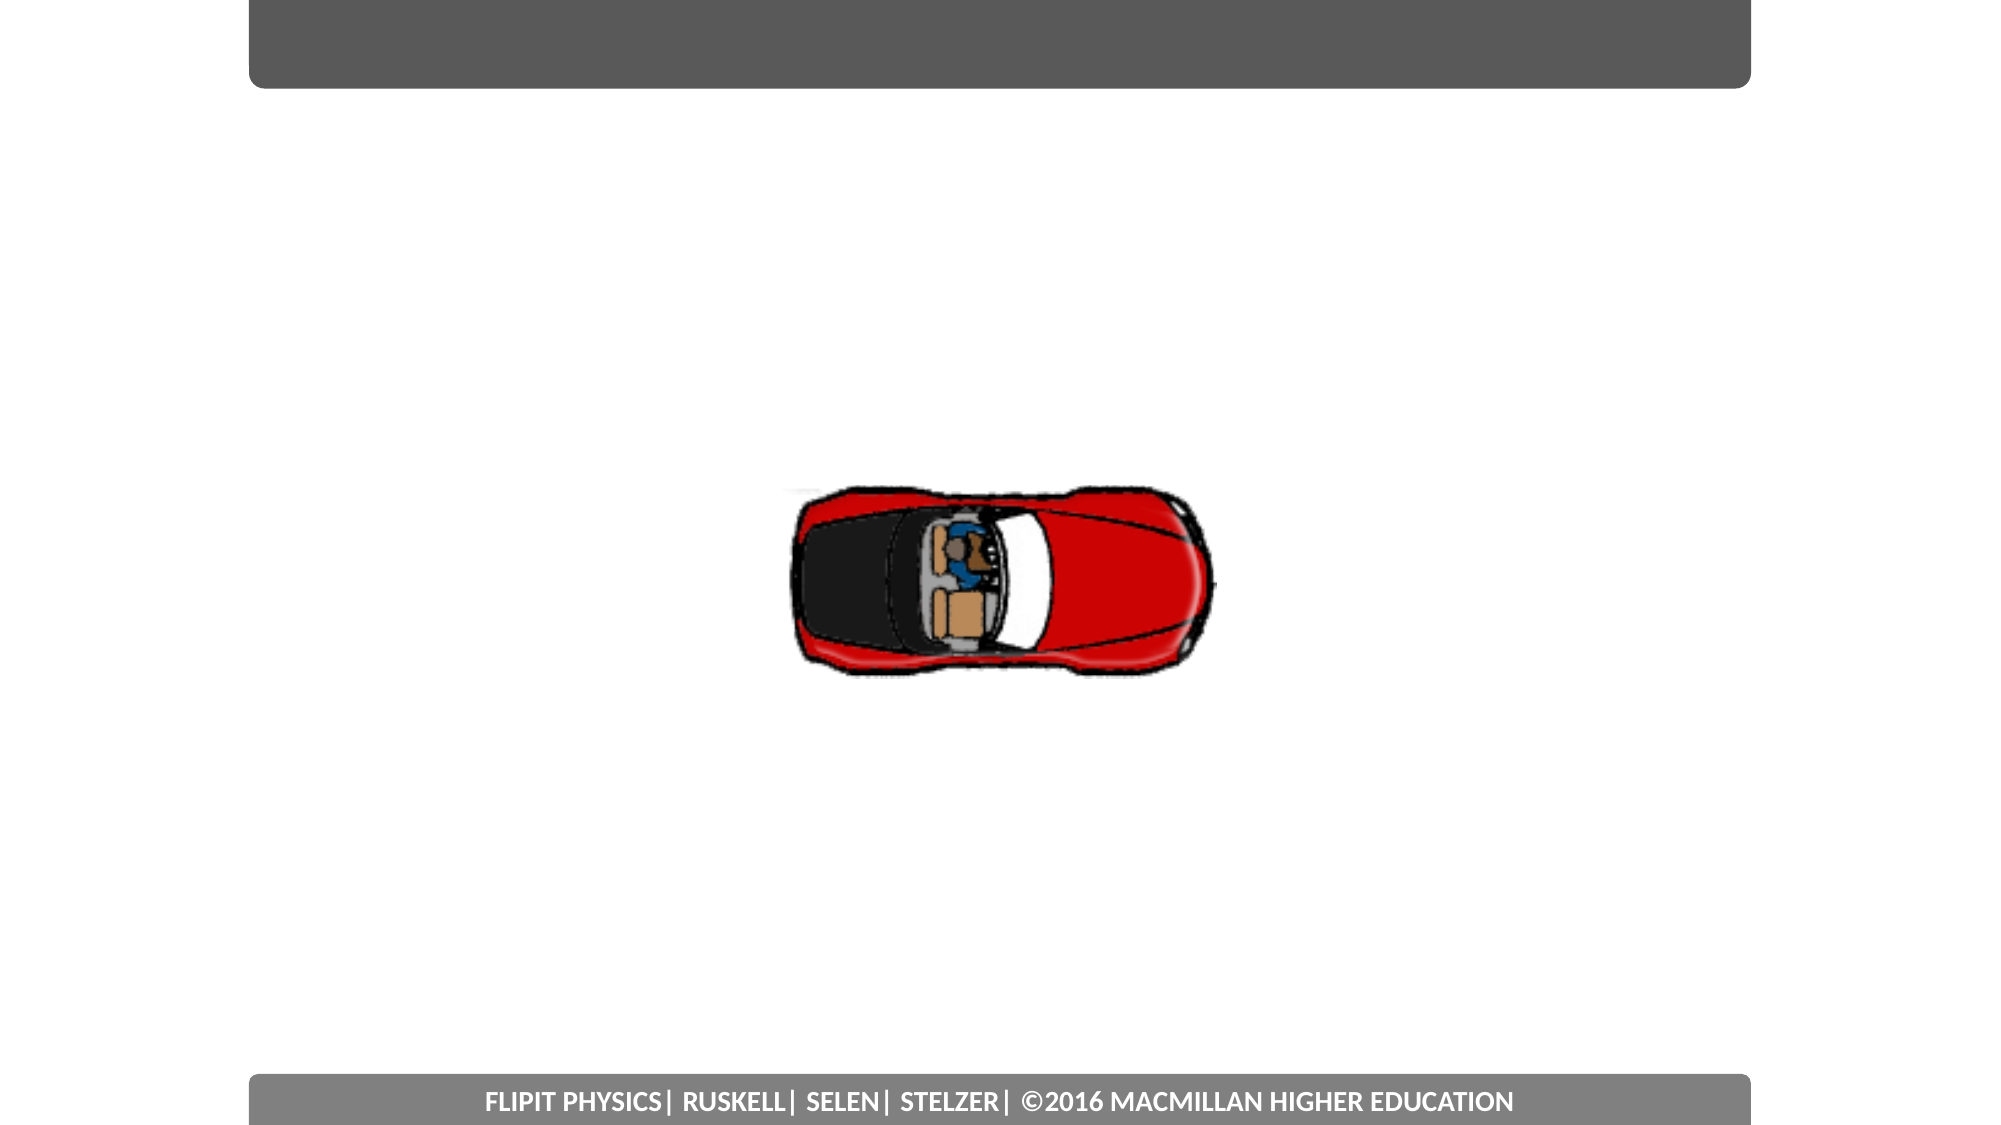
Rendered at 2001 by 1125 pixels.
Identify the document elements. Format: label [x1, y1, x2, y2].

text_box [249, 1074, 1750, 1125]
text_box [248, 0, 1752, 89]
picture [782, 484, 1217, 679]
